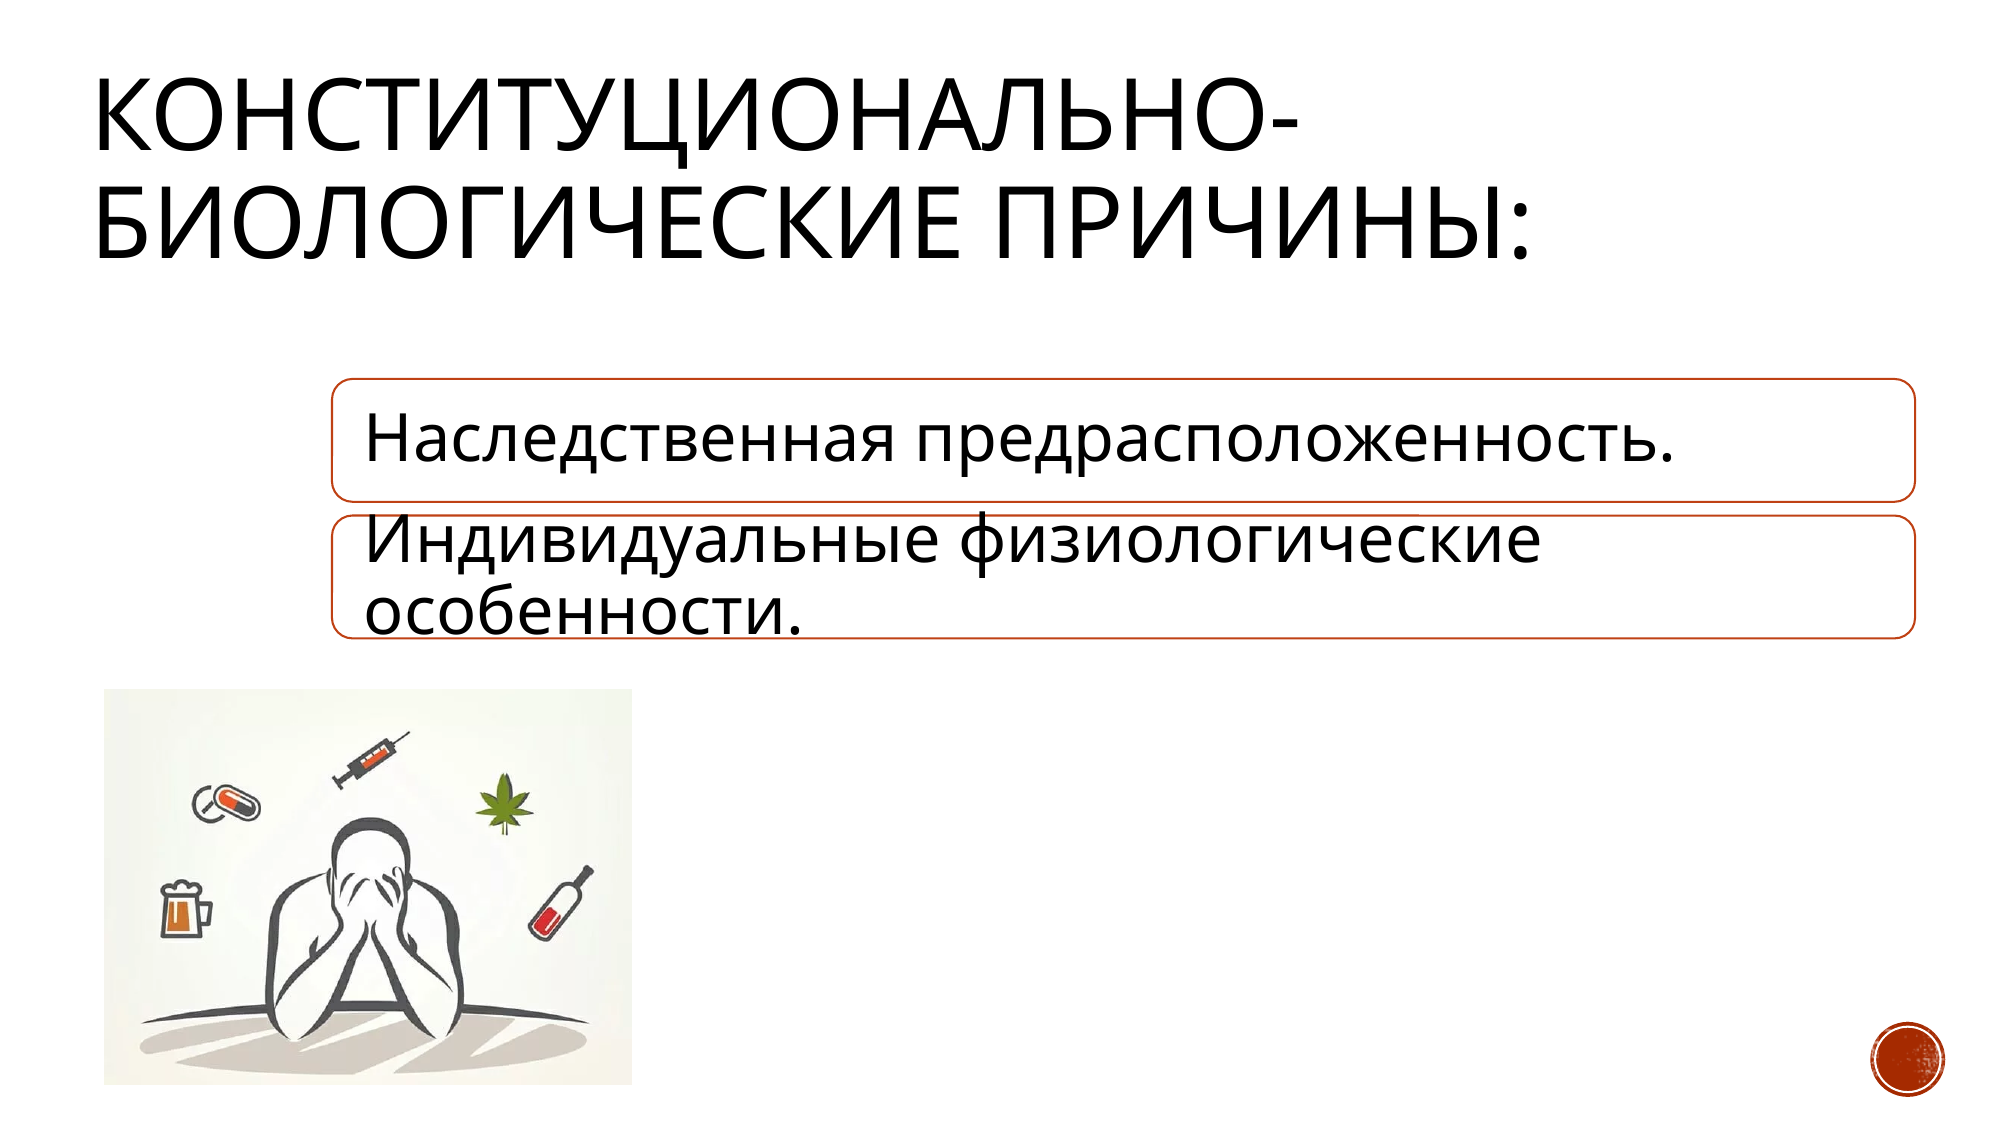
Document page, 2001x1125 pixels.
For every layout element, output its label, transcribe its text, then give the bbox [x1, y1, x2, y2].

picture [104, 689, 632, 1085]
title Конституционально-биологические причины: [75, 40, 2000, 305]
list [337, 375, 1913, 643]
